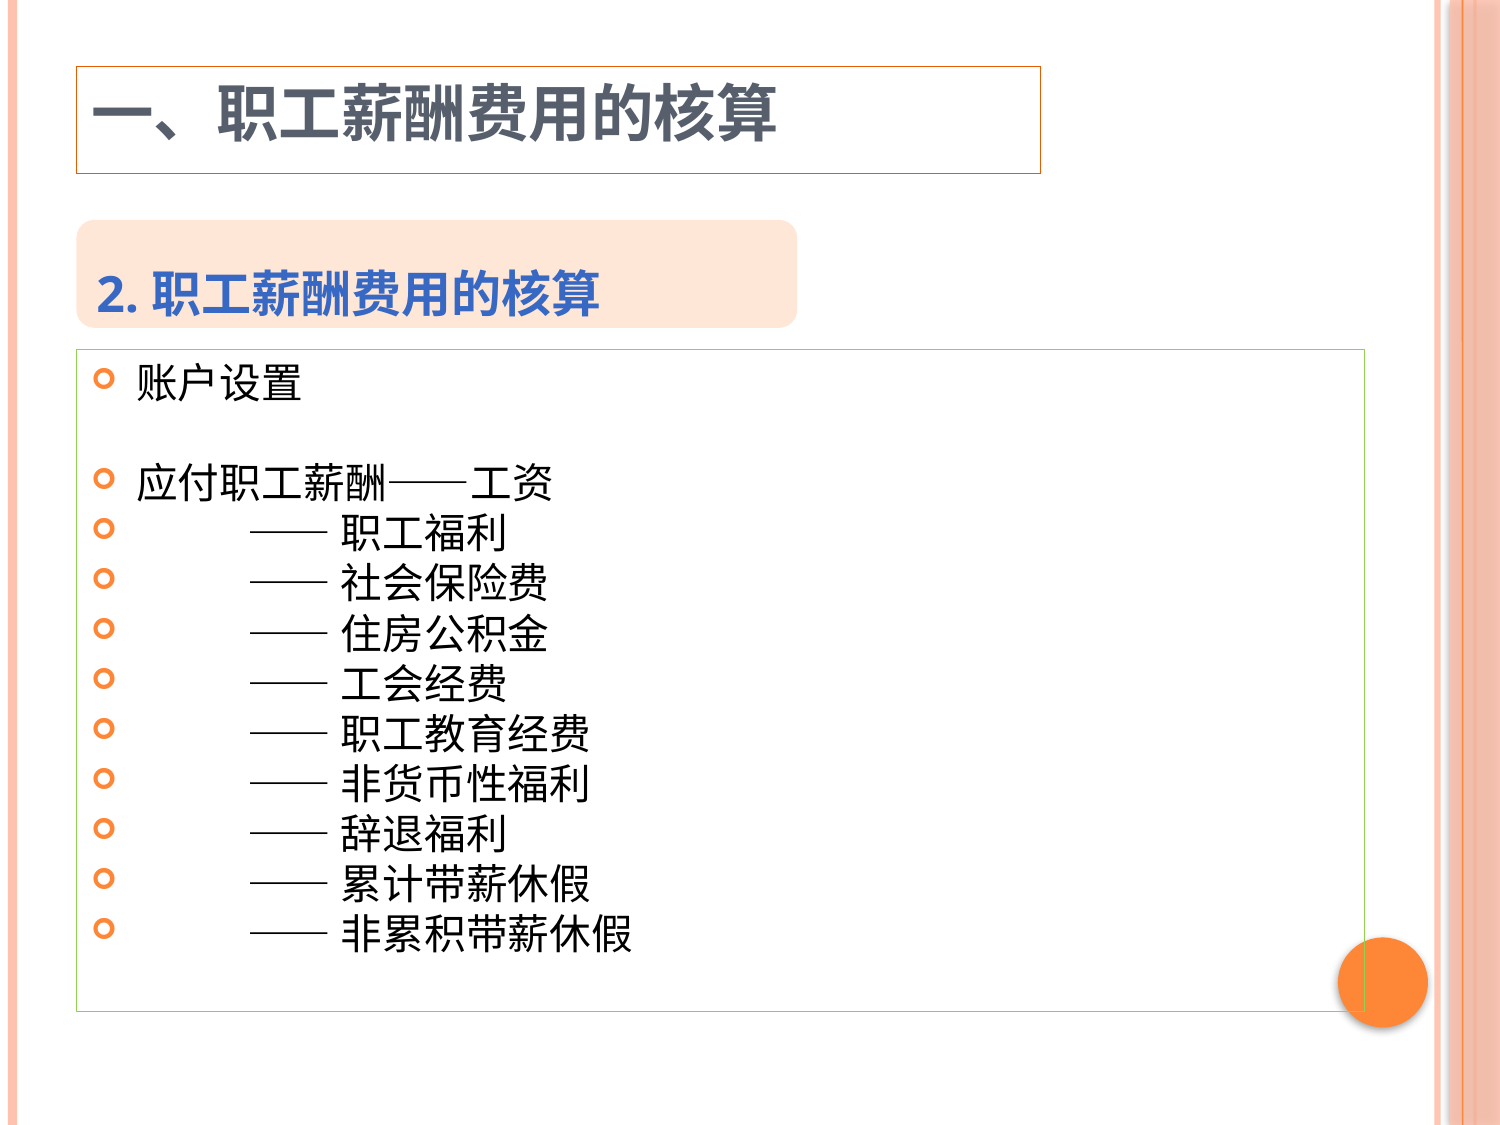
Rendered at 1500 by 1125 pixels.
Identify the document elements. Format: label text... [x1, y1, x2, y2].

text_box 账户设置 应付职工薪酬——工资 ——职工福利 ——社会保险费 ——住房公积金 ——工会经费 ——职工教育经费 ——非货币性福利 ——辞退福利 ——累计带薪休假 ——非累积带薪休假 [76, 349, 1365, 1012]
text_box 2.职工薪酬费用的核算 [76, 219, 798, 328]
text_box 一、职工薪酬费用的核算 [76, 66, 1041, 174]
